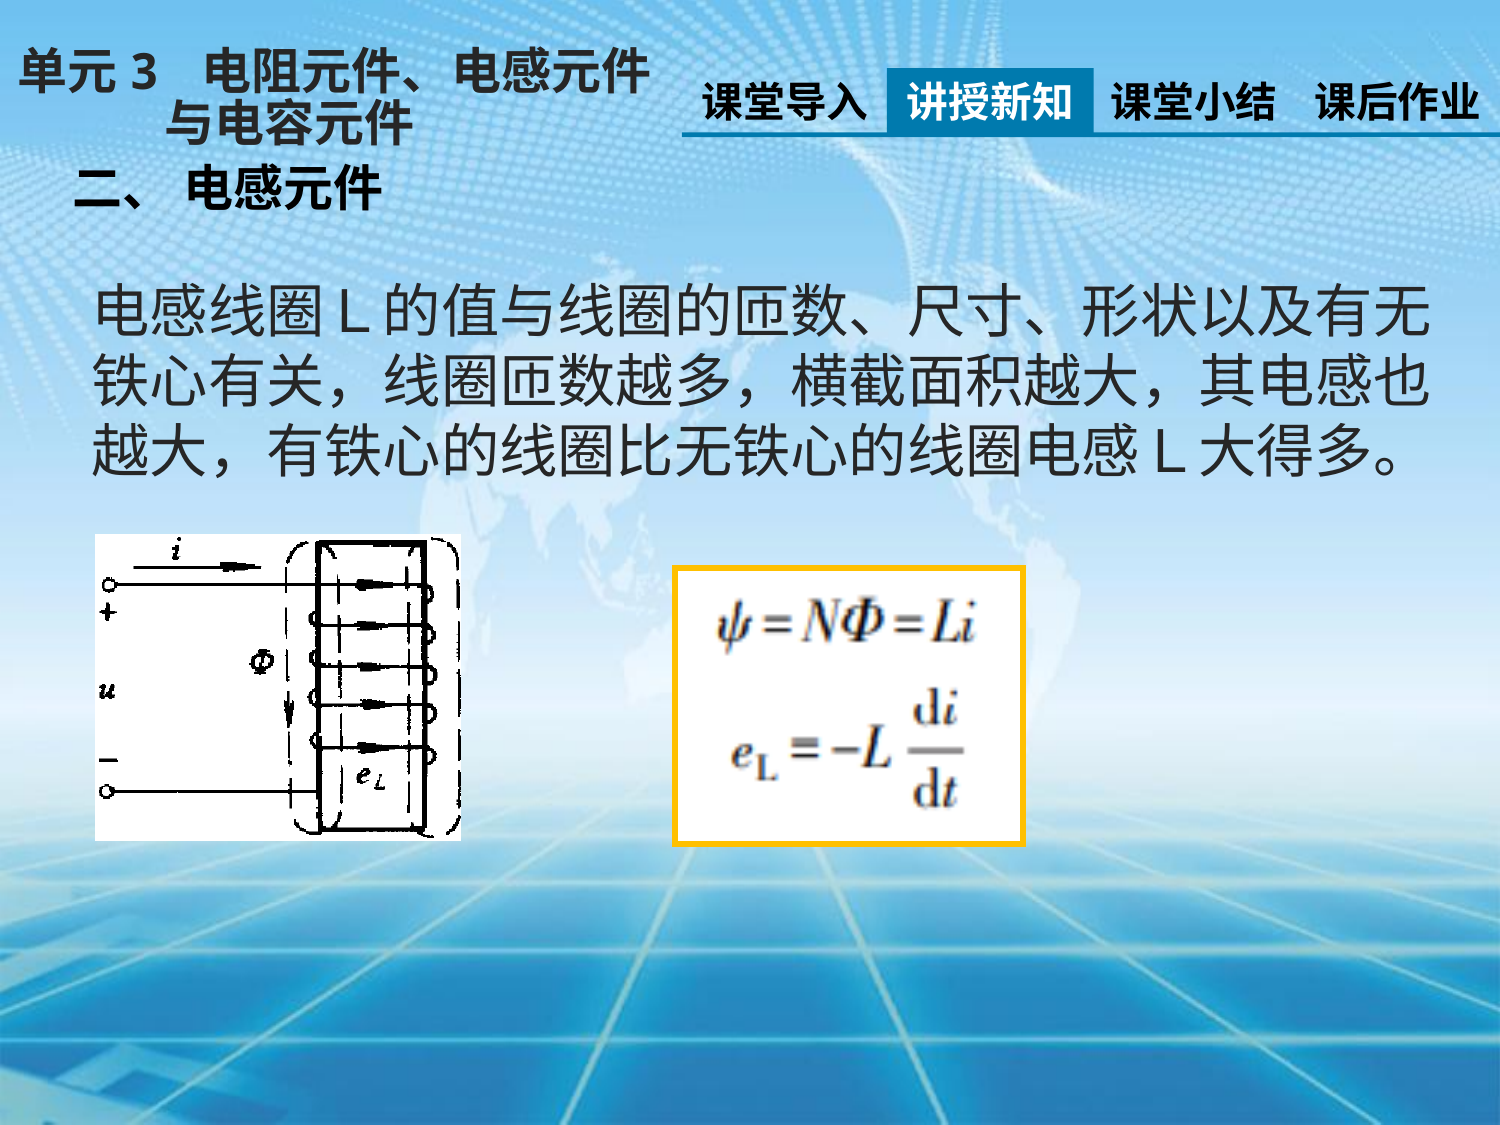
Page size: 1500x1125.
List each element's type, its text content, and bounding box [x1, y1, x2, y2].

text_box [2, 39, 1500, 160]
picture [0, 0, 1500, 1125]
text_box 二、 电感元件 [31, 160, 425, 239]
text_box 电感线圈Ｌ的值与线圈的匝数、尺寸、形状以及有无铁心有关，线圈匝数越多，横截面积越大，其电感也越大，有铁心的线圈比无铁心的线圈电感Ｌ大得多。 [76, 267, 1471, 492]
